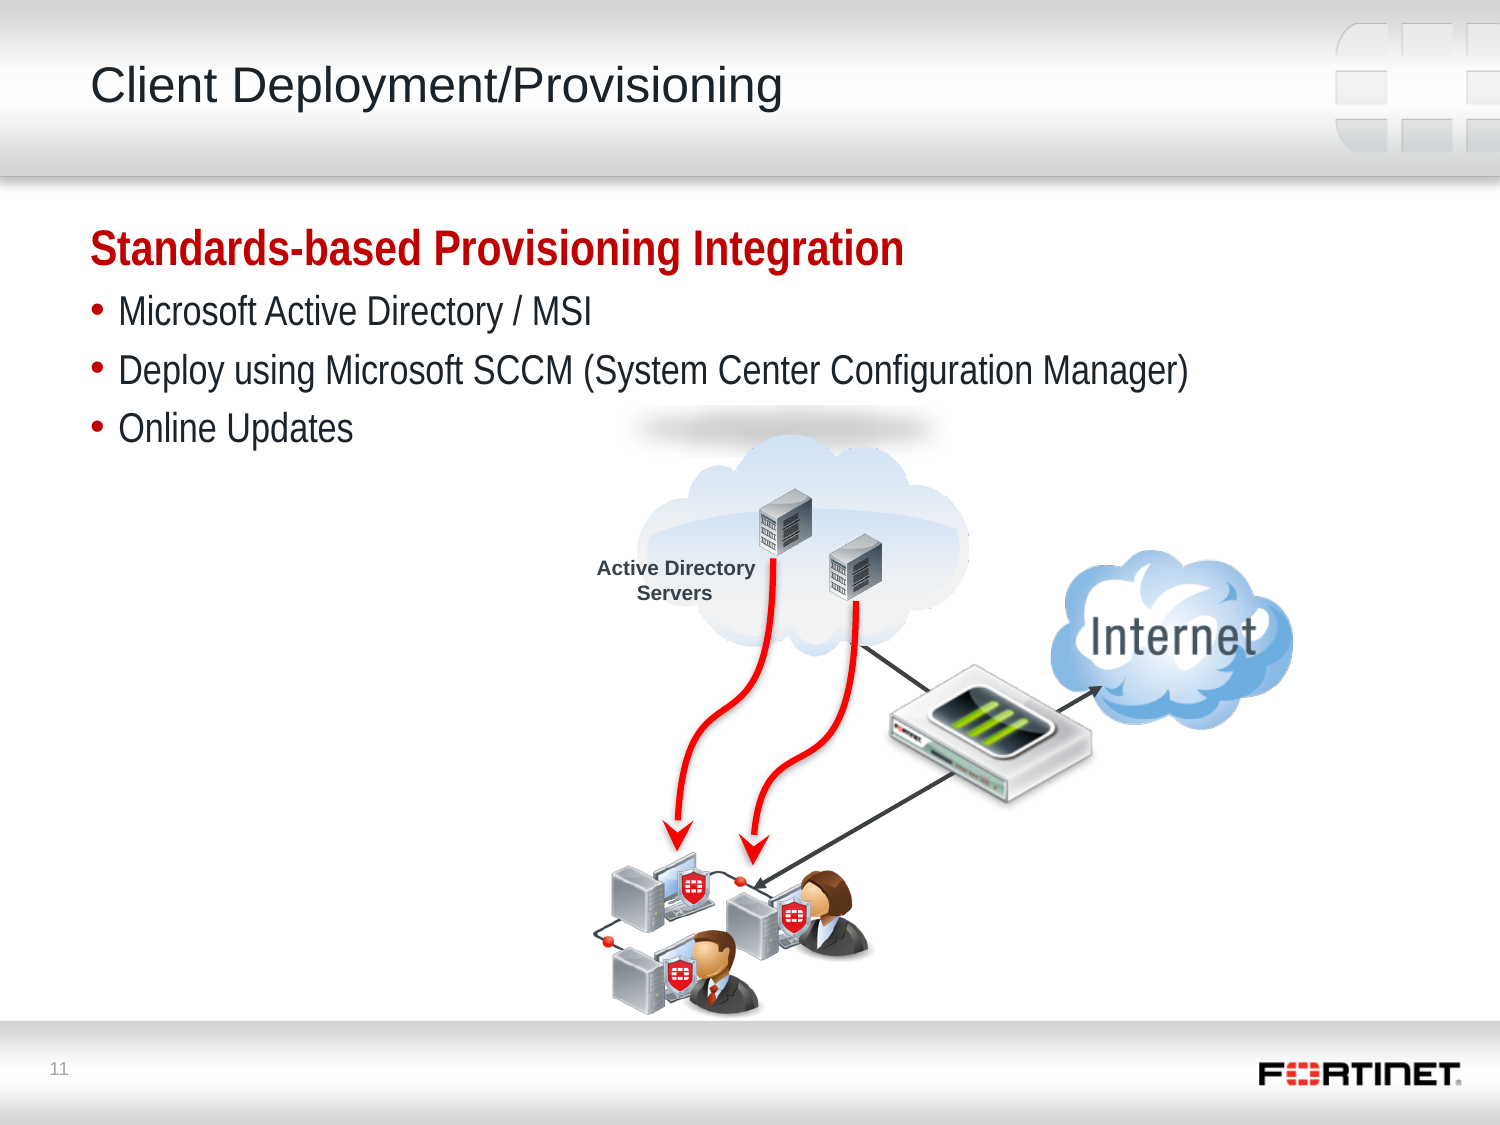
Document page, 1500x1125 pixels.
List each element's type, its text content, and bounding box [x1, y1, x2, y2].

picture [0, 0, 1500, 1125]
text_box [671, 681, 937, 785]
title Client Deployment/Provisioning [75, 45, 1425, 138]
list Standards-based Provisioning Integration Microsoft Active Directory / MSI Deploy using Microsoft SCCM (System Center Configuration Manager) Online Updates [75, 208, 1429, 950]
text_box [593, 851, 880, 1021]
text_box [578, 656, 872, 754]
text_box Active Directory Servers [581, 547, 631, 612]
